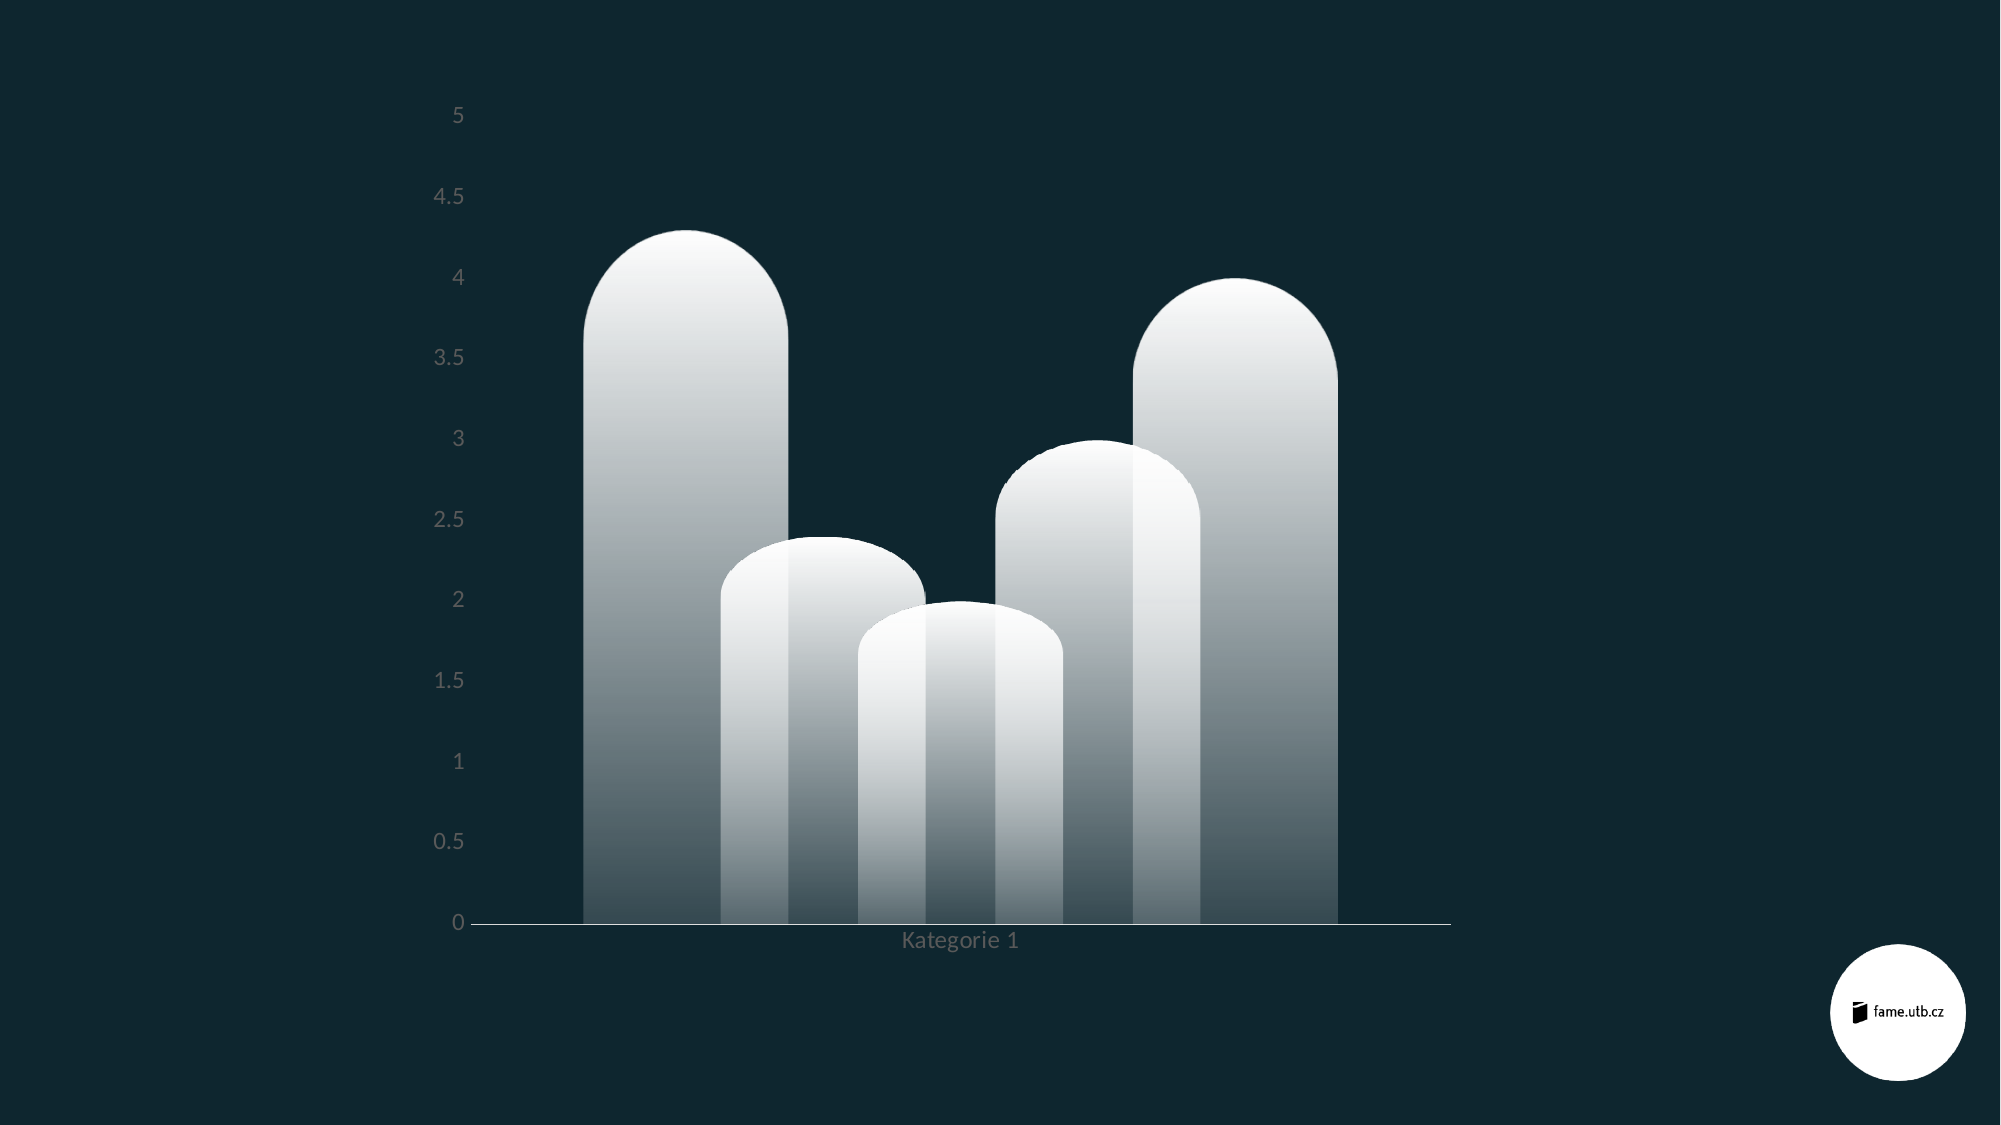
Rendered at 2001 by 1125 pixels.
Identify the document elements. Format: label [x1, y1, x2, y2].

picture [1830, 944, 1966, 1081]
chart [424, 83, 1478, 1042]
